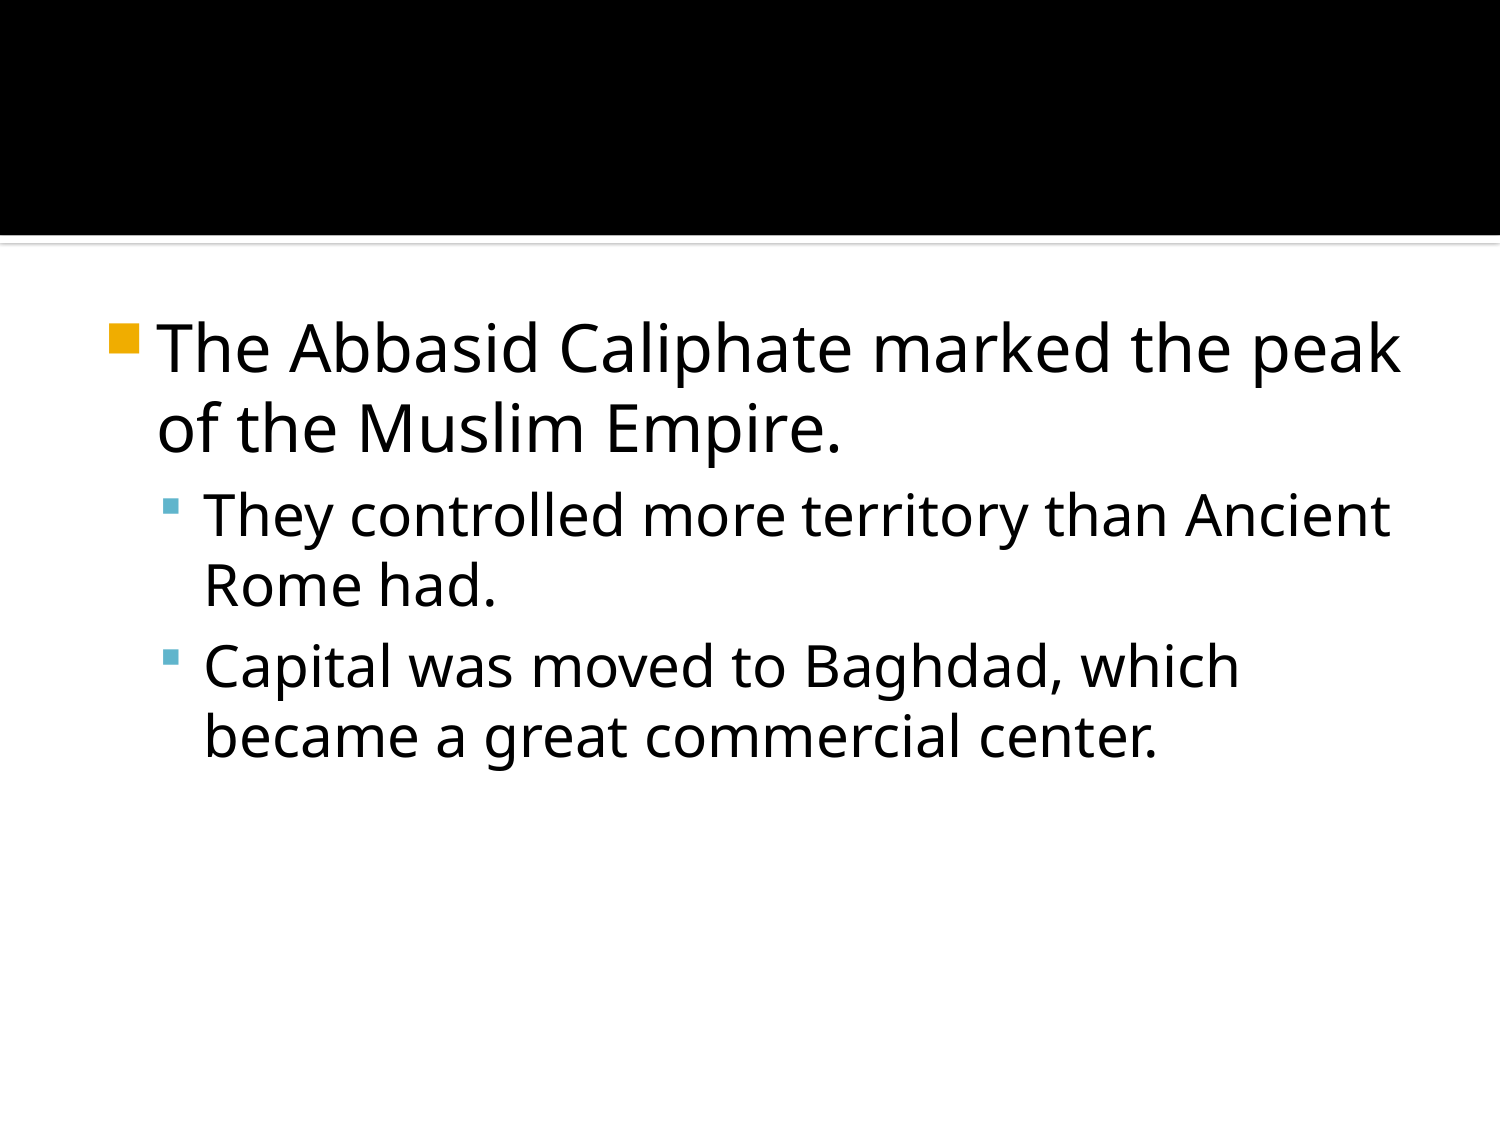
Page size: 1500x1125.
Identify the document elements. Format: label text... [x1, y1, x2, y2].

list The Abbasid Caliphate marked the peak of the Muslim Empire. They controlled more territory than Ancient Rome had. Capital was moved to Baghdad, which became a great commercial center. [75, 291, 1425, 1050]
